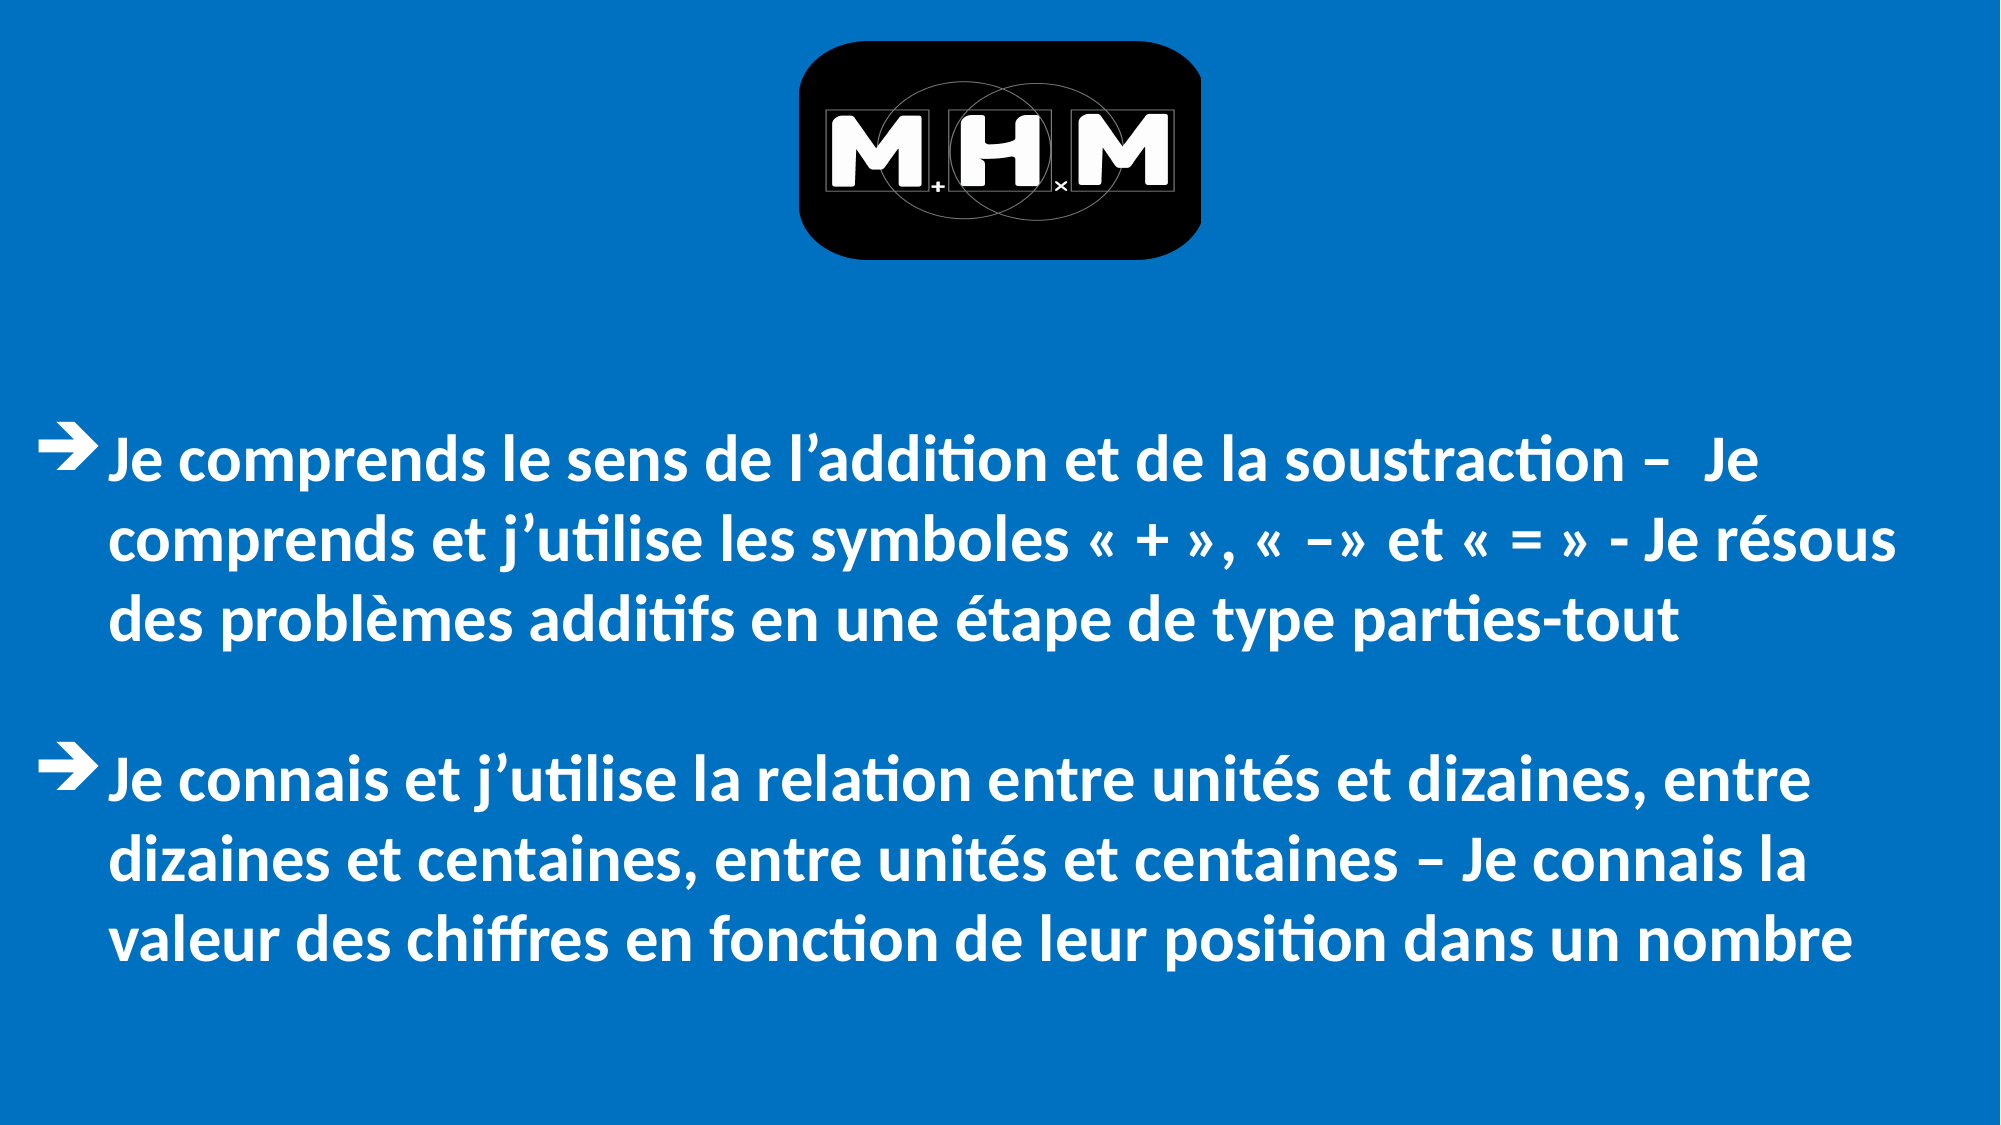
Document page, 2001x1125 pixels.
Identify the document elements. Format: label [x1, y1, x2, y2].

text_box [0, 0, 2000, 1125]
